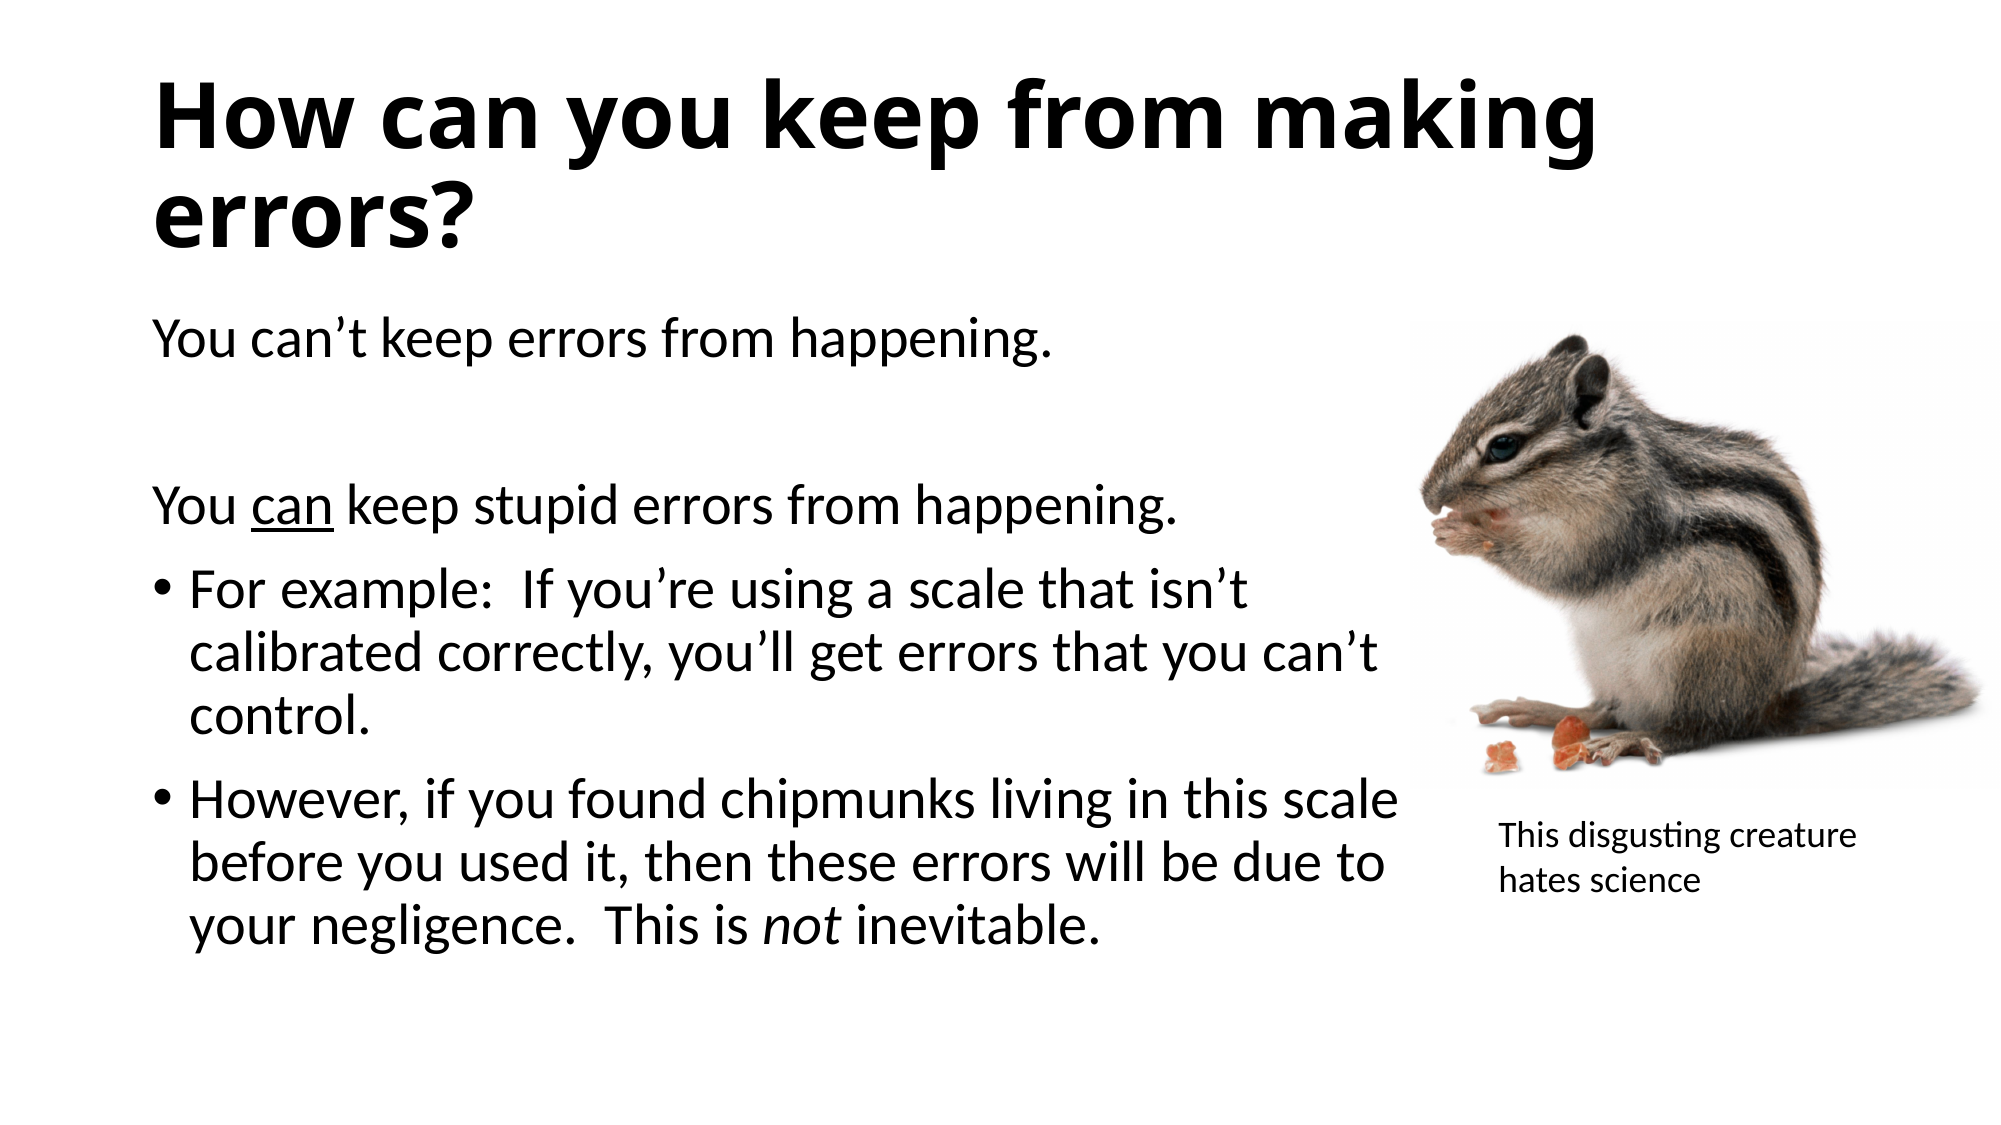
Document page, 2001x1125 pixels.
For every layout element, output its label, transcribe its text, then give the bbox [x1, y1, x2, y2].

title How can you keep from making errors? [137, 59, 1863, 278]
text_box This disgusting creature hates science [1483, 802, 1886, 908]
list You can’t keep errors from happening. You can keep stupid errors from happening. For example: If you’re using a scale that isn’t calibrated correctly, you’ll get errors that you can’t control. However, if you found chipmunks living in this scale before you used it, then these errors will be due to your negligence. This is not inevitable. [137, 299, 1430, 1014]
picture [1410, 321, 2000, 789]
